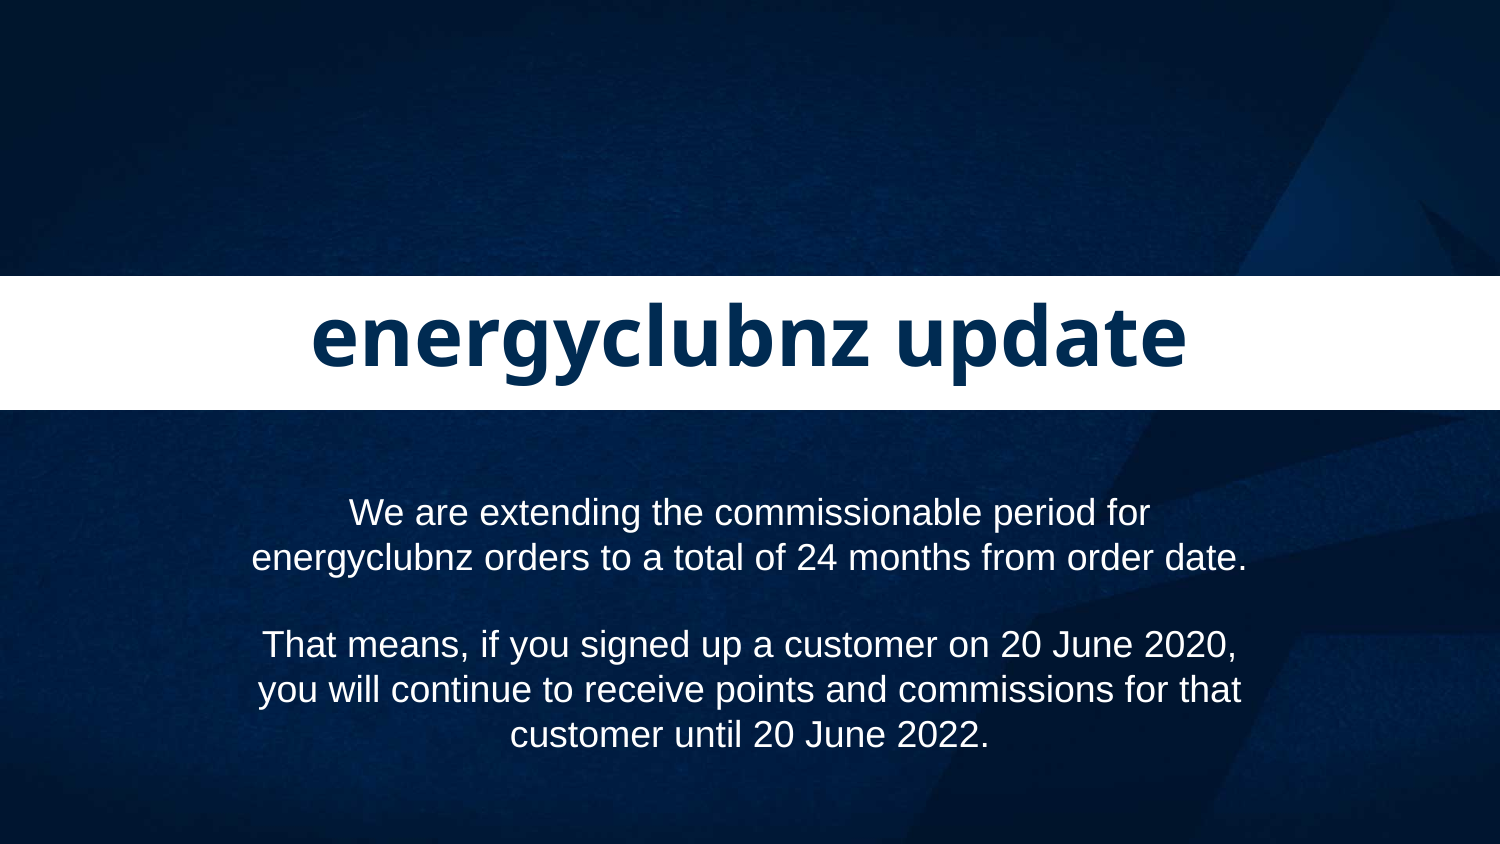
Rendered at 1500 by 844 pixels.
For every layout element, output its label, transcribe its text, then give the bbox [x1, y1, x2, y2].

text_box We are extending the commissionable period for energyclubnz orders to a total of 24 months from order date. That means, if you signed up a customer on 20 June 2020, you will continue to receive points and commissions for that customer until 20 June 2022. [222, 480, 1278, 800]
picture [0, 410, 1500, 844]
title energyclubnz update [0, 276, 1500, 410]
picture [0, 0, 1500, 276]
